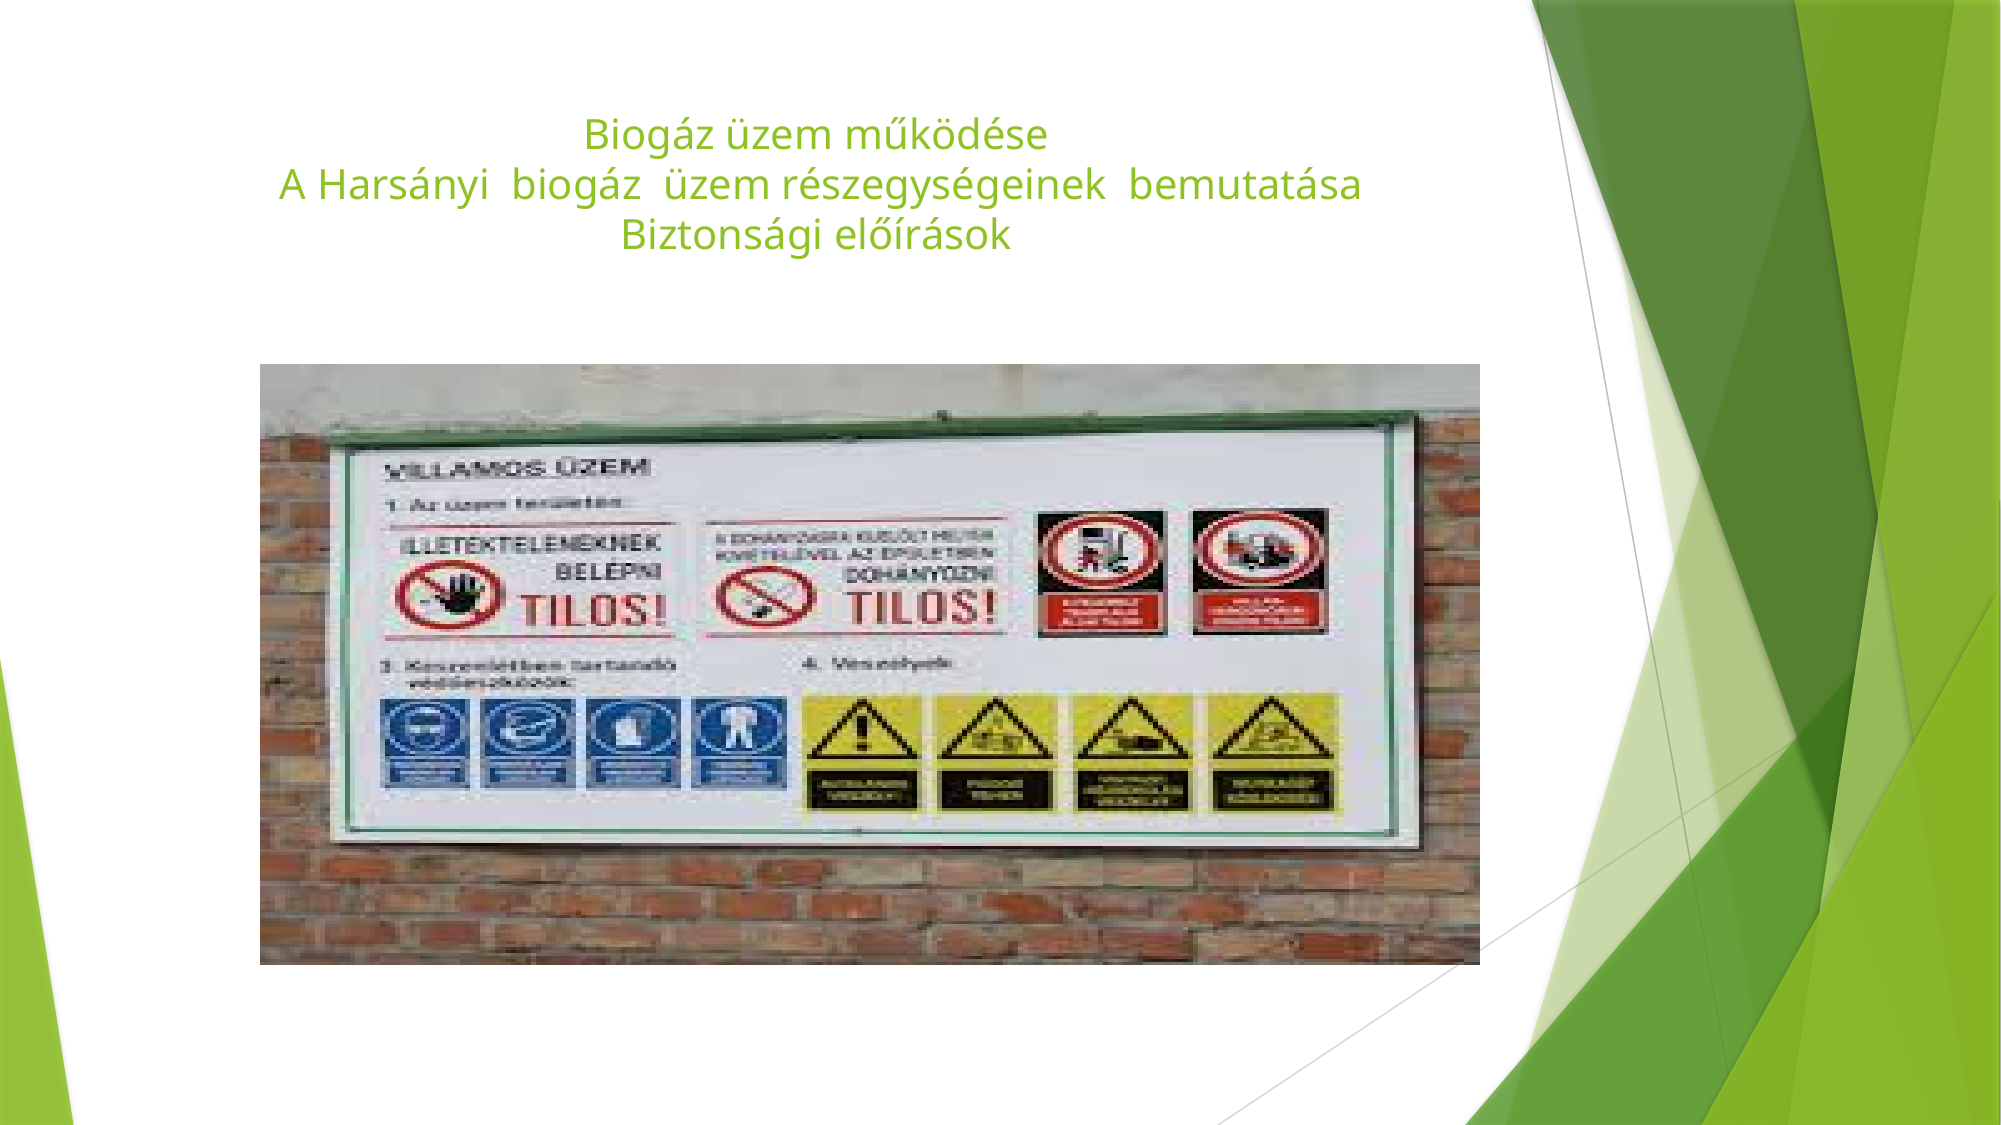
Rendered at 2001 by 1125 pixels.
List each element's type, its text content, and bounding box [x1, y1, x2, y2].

title Biogáz üzem működése A Harsányi biogáz üzem részegységeinek bemutatása Biztonsági előírások [111, 99, 1522, 317]
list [260, 364, 1480, 966]
